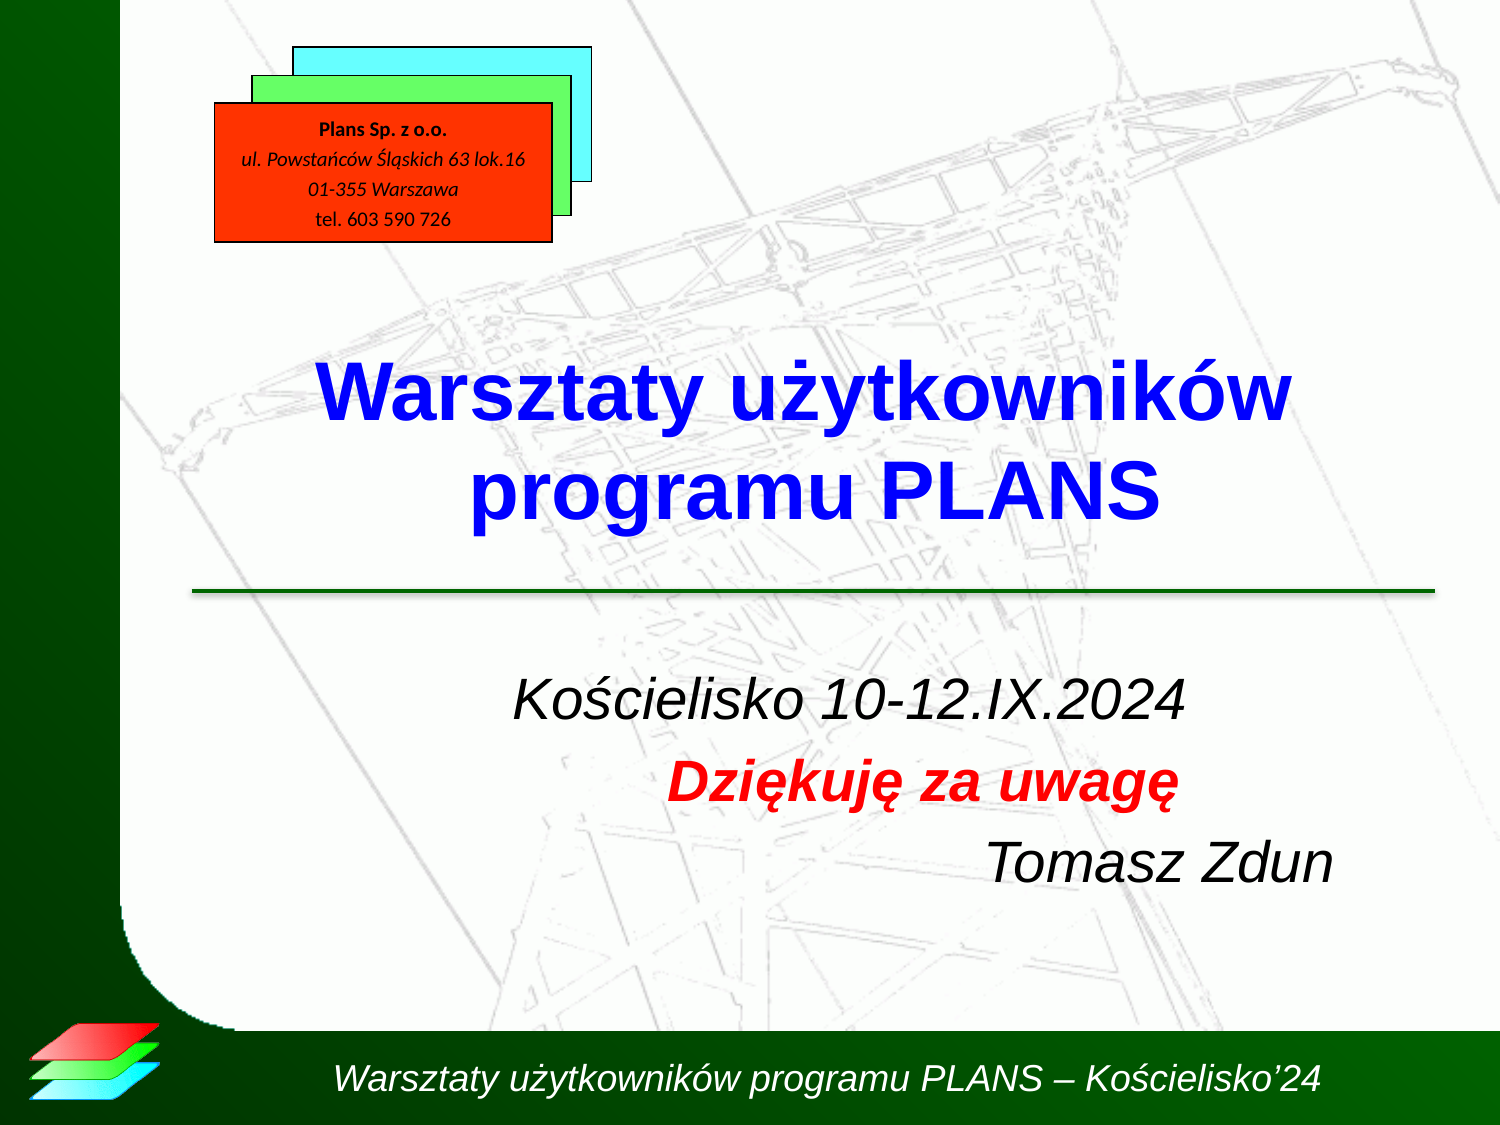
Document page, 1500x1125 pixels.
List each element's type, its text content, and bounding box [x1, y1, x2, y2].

picture [29, 0, 1500, 1100]
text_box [214, 46, 592, 243]
subtitle Kościelisko 10-12.IX.2024 Dziękuję za uwagę Tomasz Zdun [512, 661, 1336, 1125]
title Warsztaty użytkowników programu PLANS [257, 336, 1374, 537]
